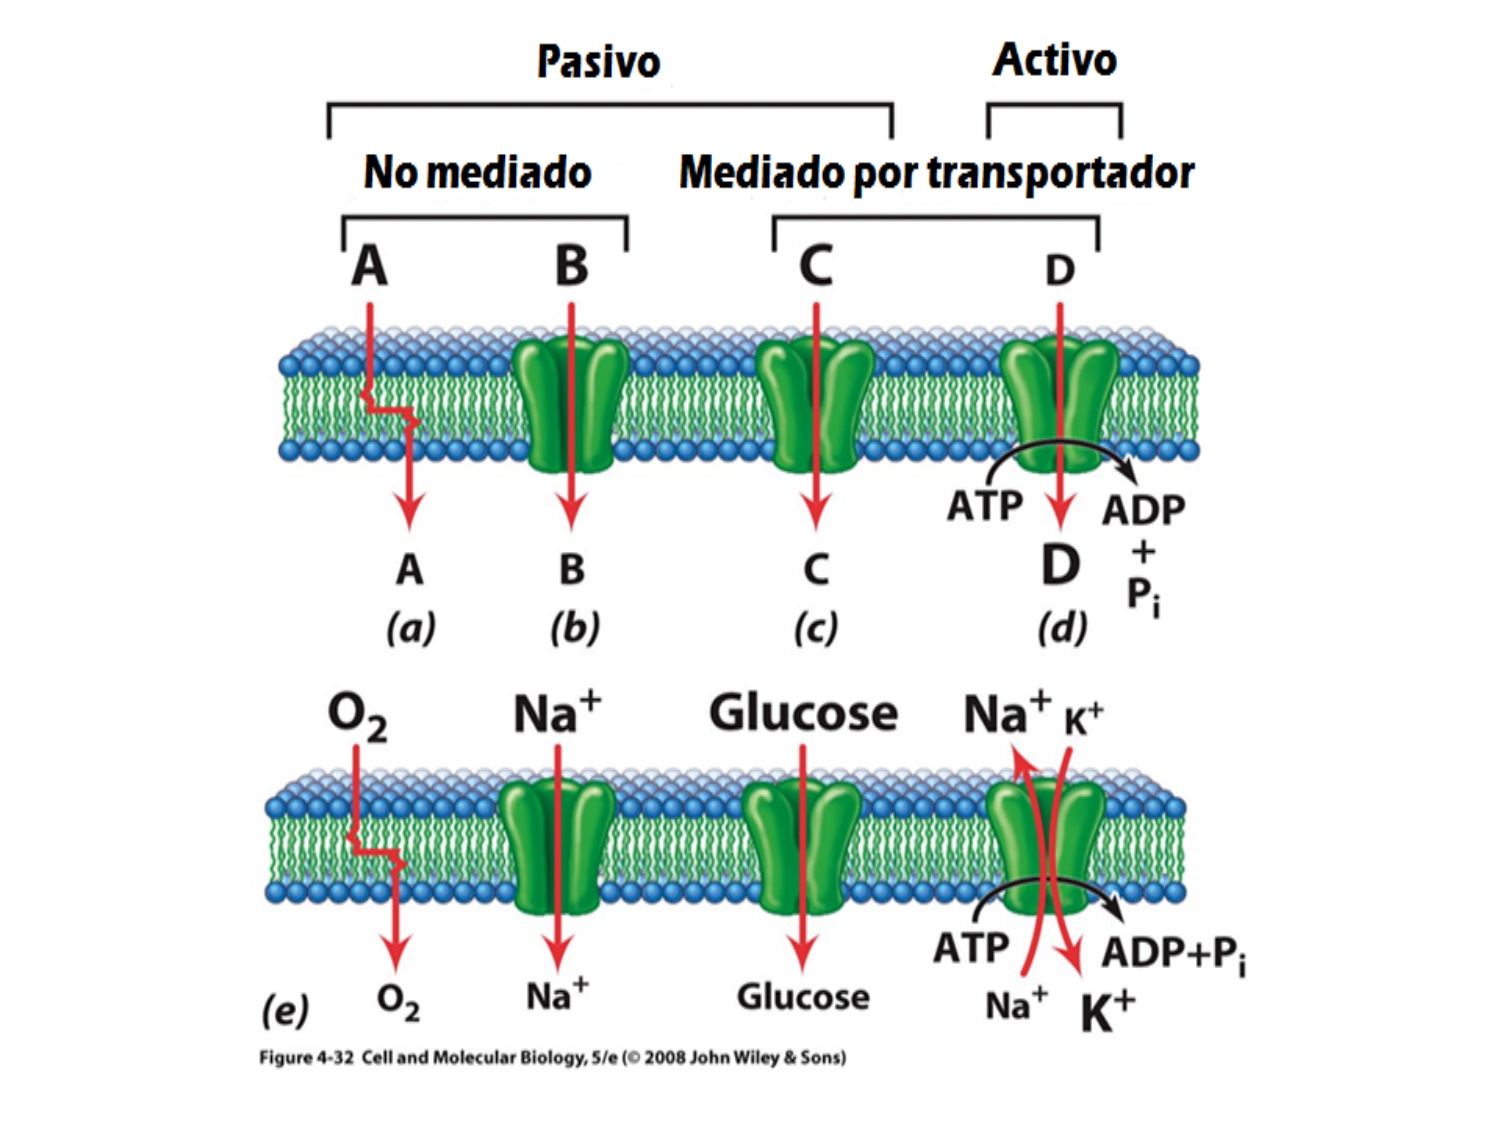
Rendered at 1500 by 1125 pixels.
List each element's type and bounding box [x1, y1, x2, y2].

picture [210, 6, 1301, 1118]
